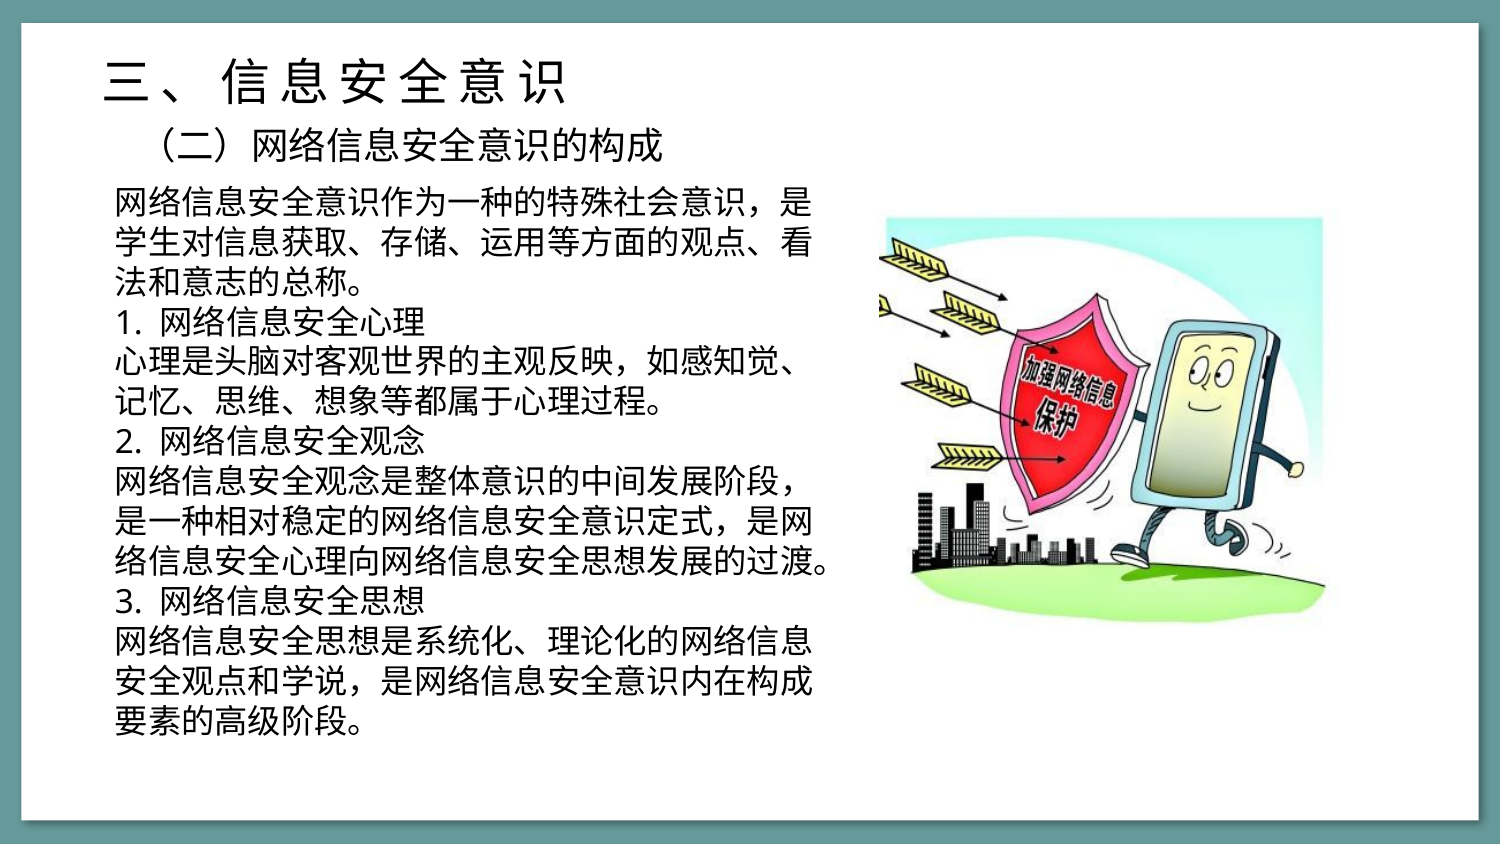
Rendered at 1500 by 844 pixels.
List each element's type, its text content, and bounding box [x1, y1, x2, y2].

text_box 三、信息安全意识 [88, 43, 788, 117]
text_box （二）网络信息安全意识的构成 [124, 114, 679, 173]
text_box 网络信息安全意识作为一种的特殊社会意识，是学生对信息获取、存储、运用等方面的观点、看法和意志的总称。 1. 网络信息安全心理 心理是头脑对客观世界的主观反映，如感知觉、记忆、思维、想象等都属于心理过程。 2. 网络信息安全观念 网络信息安全观念是整体意识的中间发展阶段，是一种相对稳定的网络信息安全意识定式，是网络信息安全心理向网络信息安全思想发展的过渡。 3. 网络信息安全思想 网络信息安全思想是系统化、理论化的网络信息安全观点和学说，是网络信息安全意识内在构成要素的高级阶段。 [100, 173, 856, 748]
picture [879, 208, 1340, 642]
